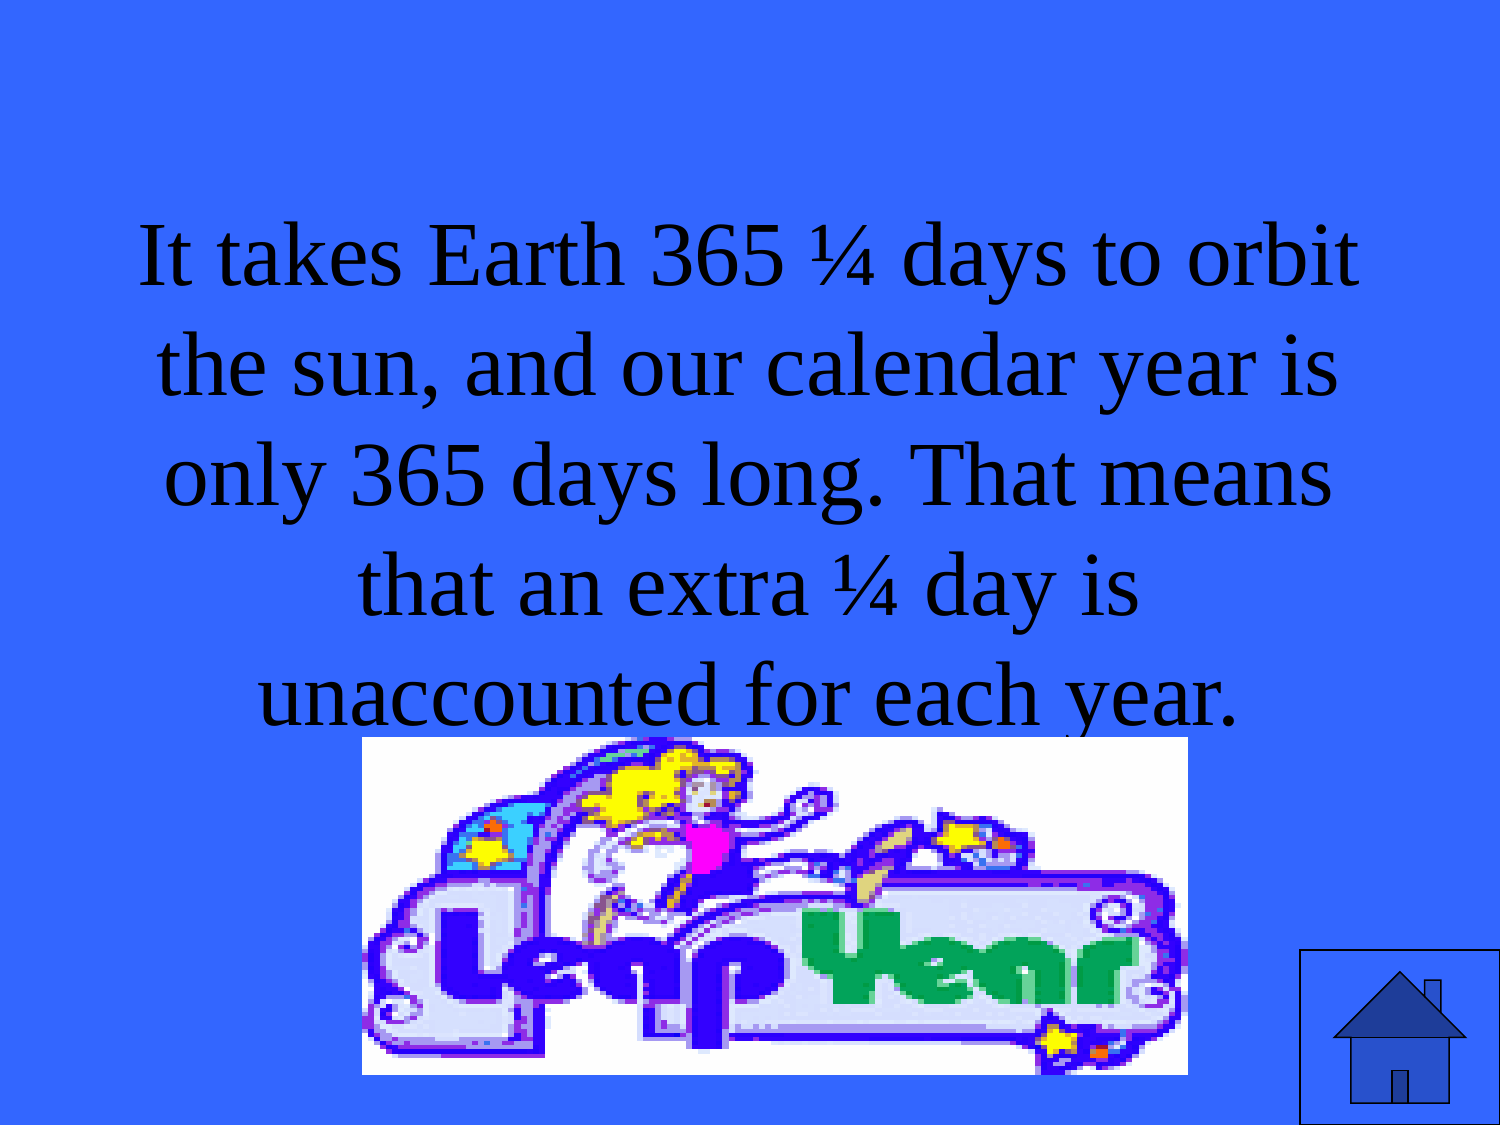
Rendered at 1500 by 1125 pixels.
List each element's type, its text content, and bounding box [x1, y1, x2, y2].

title It takes Earth 365 ¼ days to orbit the sun, and our calendar year is only 365 days long. That means that an extra ¼ day is unaccounted for each year. [112, 374, 1388, 563]
text_box [1299, 950, 1500, 1125]
picture [362, 737, 1188, 1076]
